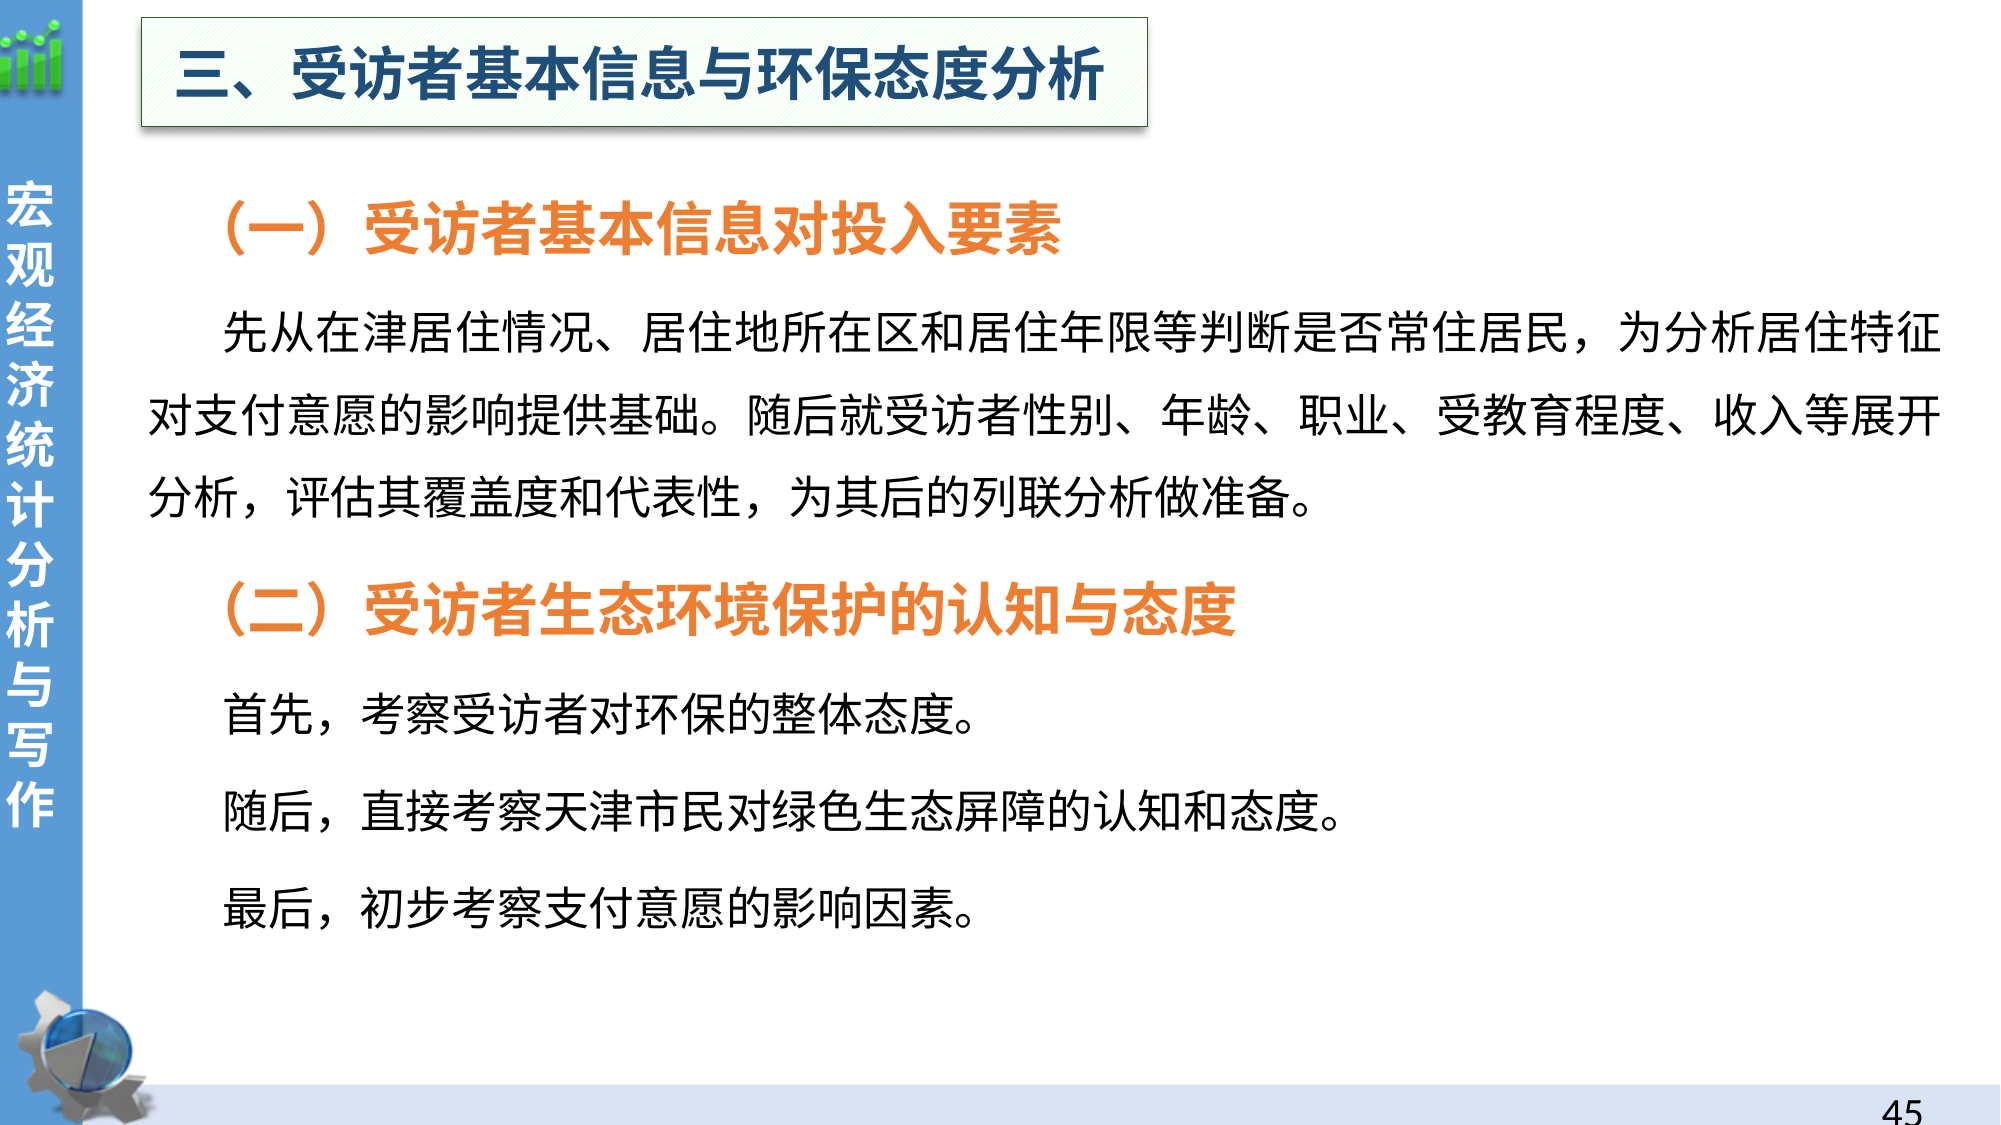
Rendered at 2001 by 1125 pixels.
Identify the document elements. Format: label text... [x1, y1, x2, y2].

text_box 三、受访者基本信息与环保态度分析 [141, 17, 1148, 127]
text_box 44 [1786, 1085, 1940, 1125]
picture [0, 0, 2001, 1125]
text_box 宏观经济统计分析与写作 [0, 116, 74, 891]
text_box （一）受访者基本信息对投入要素 先从在津居住情况、居住地所在区和居住年限等判断是否常住居民，为分析居住特征对支付意愿的影响提供基础。随后就受访者性别、年龄、职业、受教育程度、收入等展开分析，评估其覆盖度和代表性，为其后的列联分析做准备。 （二）受访者生态环境保护的认知与态度 首先，考察受访者对环保的整体态度。 随后，直接考察天津市民对绿色生态屏障的认知和态度。 最后，初步考察支付意愿的影响因素。 [133, 149, 1957, 1067]
